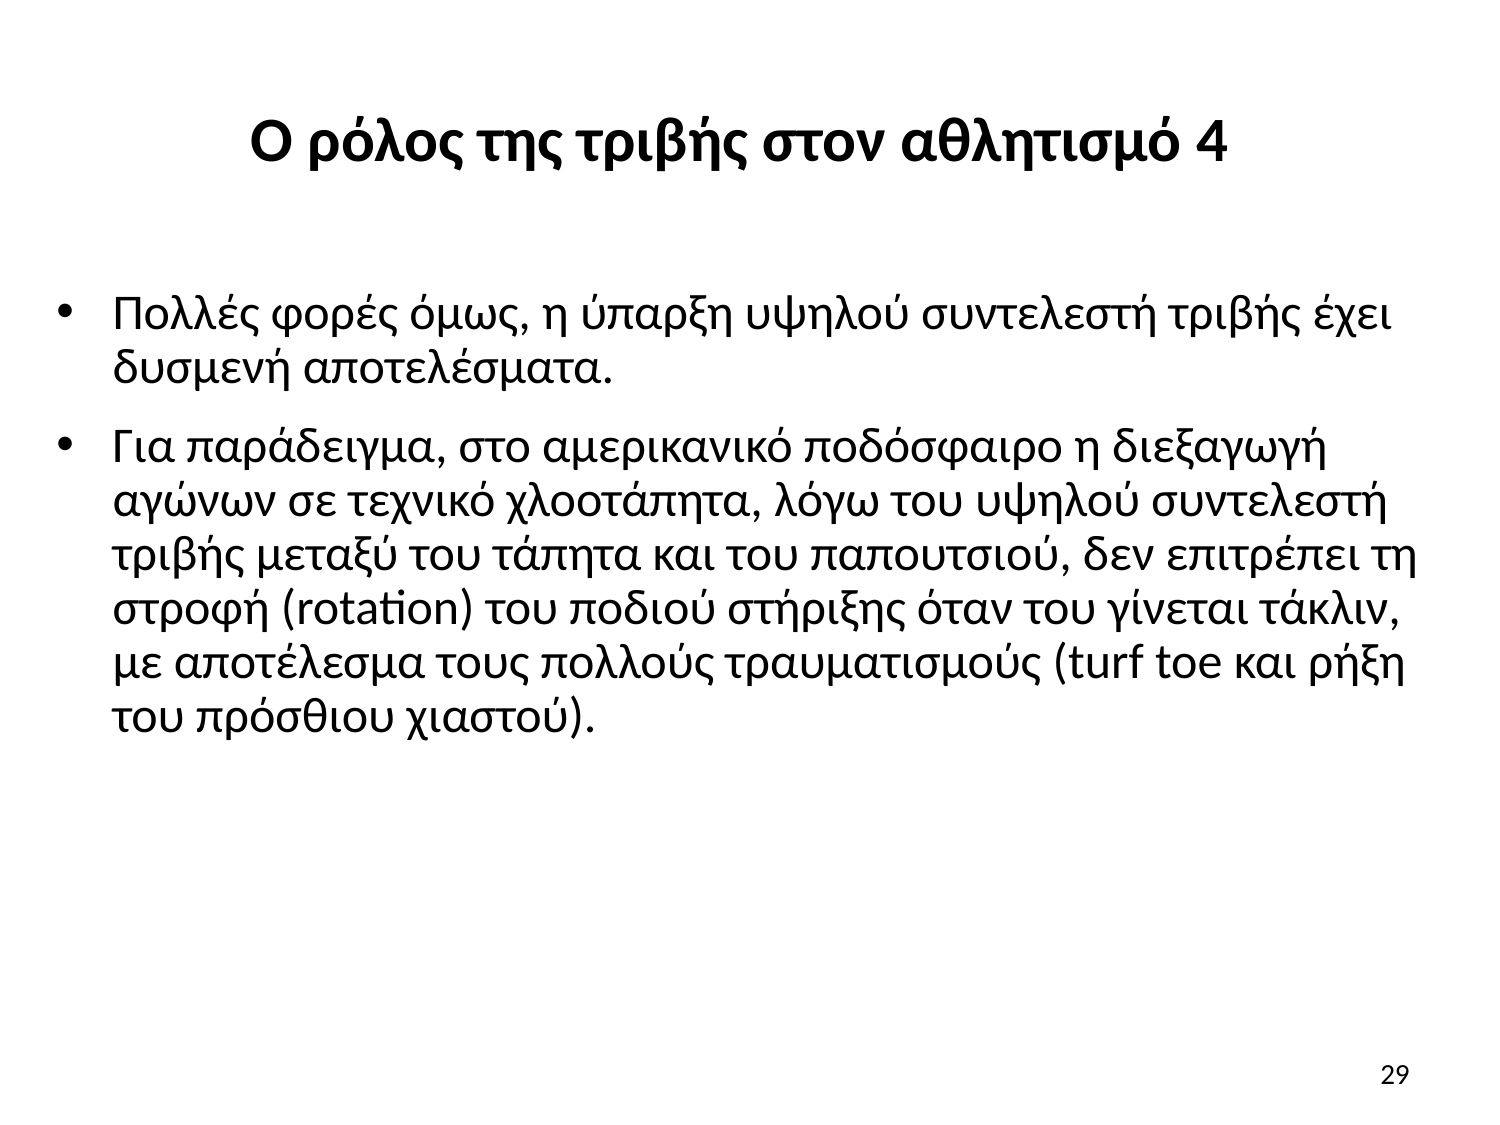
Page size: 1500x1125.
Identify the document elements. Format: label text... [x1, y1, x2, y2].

title Ο ρόλος της τριβής στον αθλητισμό 4 [64, 90, 1415, 183]
slide_number 29 [1074, 1042, 1425, 1103]
list Πολλές φορές όμως, η ύπαρξη υψηλού συντελεστή τριβής έχει δυσμενή αποτελέσματα. Για παράδειγμα, στο αμερικανικό ποδόσφαιρο η διεξαγωγή αγώνων σε τεχνικό χλοοτάπητα, λόγω του υψηλού συντελεστή τριβής μεταξύ του τάπητα και του παπουτσιού, δεν επιτρέπει τη στροφή (rotation) του ποδιού στήριξης όταν του γίνεται τάκλιν, με αποτέλεσμα τους πολλούς τραυματισμούς (turf toe και ρήξη του πρόσθιου χιαστού). [41, 278, 1459, 1050]
